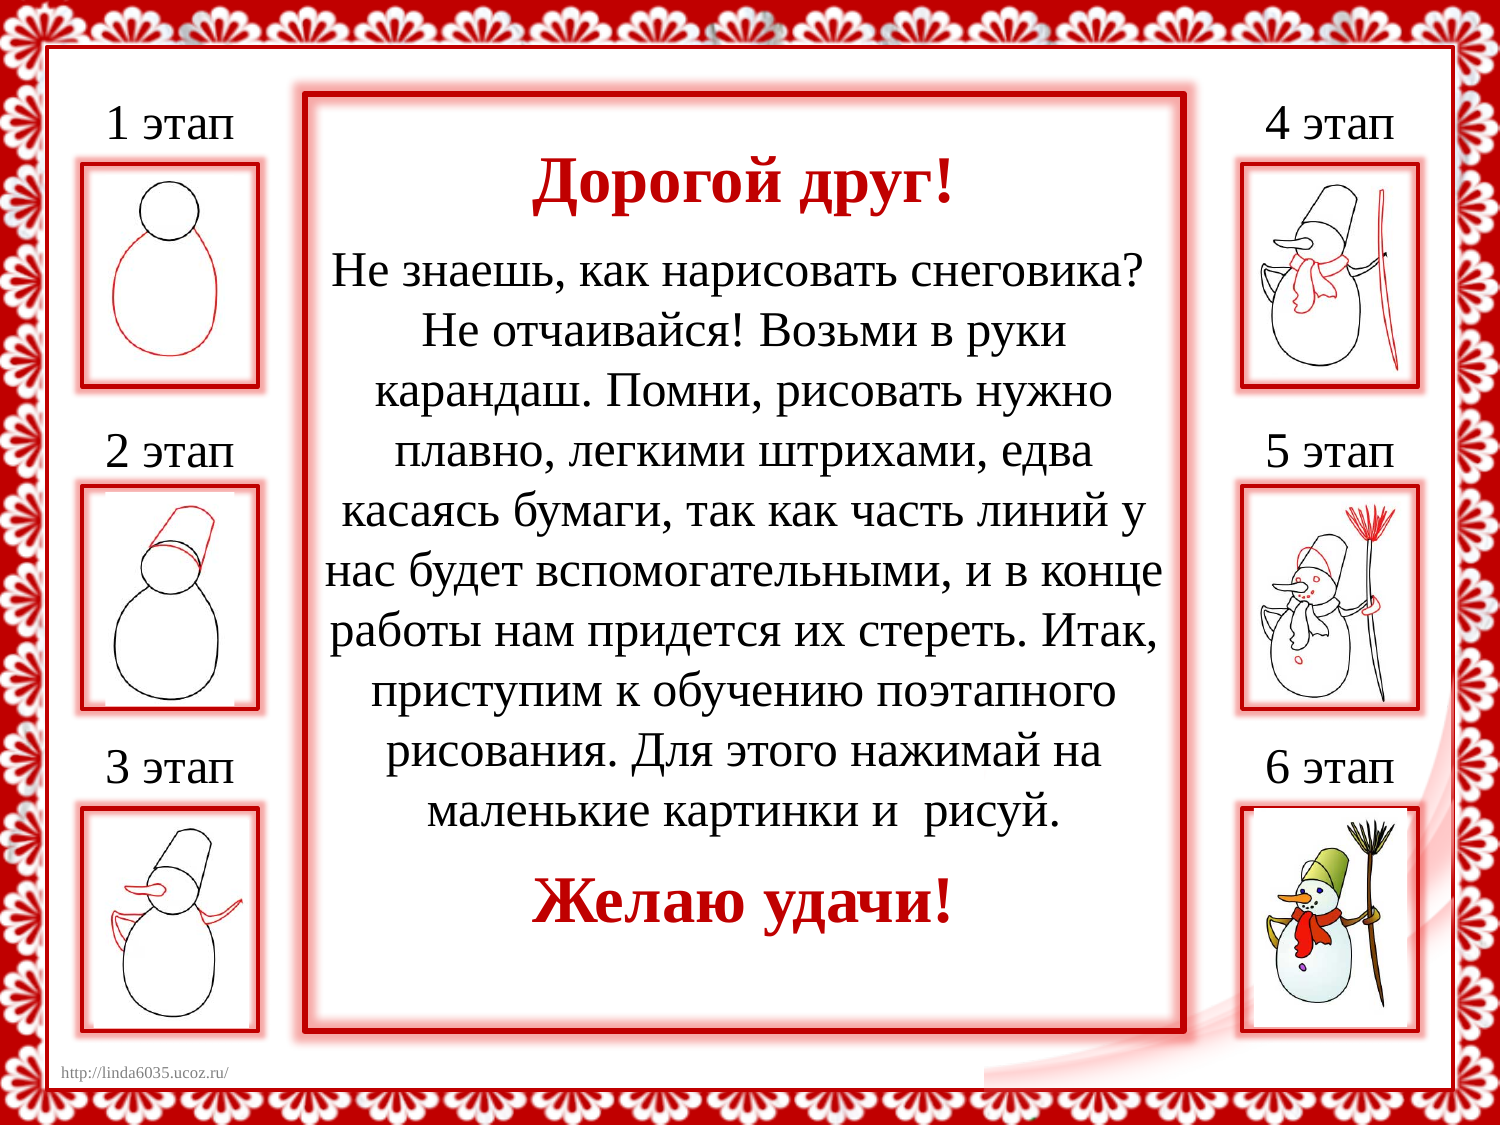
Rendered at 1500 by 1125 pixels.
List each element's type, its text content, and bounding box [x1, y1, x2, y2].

picture [1253, 808, 1408, 1027]
picture [1241, 491, 1413, 704]
text_box 1 этап [82, 81, 258, 157]
picture [105, 175, 235, 376]
text_box 4 этап [1242, 81, 1418, 157]
text_box [1406, 806, 1420, 1033]
text_box 3 этап [82, 726, 258, 802]
picture [105, 491, 235, 706]
text_box 6 этап [1242, 726, 1418, 802]
text_box Дорогой друг! Не знаешь, как нарисовать снеговика? Не отчаивайся! Возьми в руки карандаш. Помни, рисовать нужно плавно, легкими штрихами, едва касаясь бумаги, так как часть линий у нас будет вспомогательными, и в конце работы нам придется их стереть. Итак, приступим к обучению поэтапного рисования. Для этого нажимай на маленькие картинки и рисуй. Желаю удачи! [304, 128, 1184, 944]
picture [93, 820, 250, 1028]
text_box [80, 806, 260, 1033]
text_box [1240, 806, 1254, 1033]
text_box 5 этап [1242, 410, 1418, 485]
picture [0, 0, 1500, 1125]
text_box [303, 92, 1186, 1033]
text_box [80, 484, 260, 711]
text_box [1240, 484, 1420, 711]
picture [1253, 175, 1404, 376]
text_box 2 этап [82, 410, 258, 485]
text_box [1240, 162, 1420, 389]
text_box [80, 162, 260, 389]
